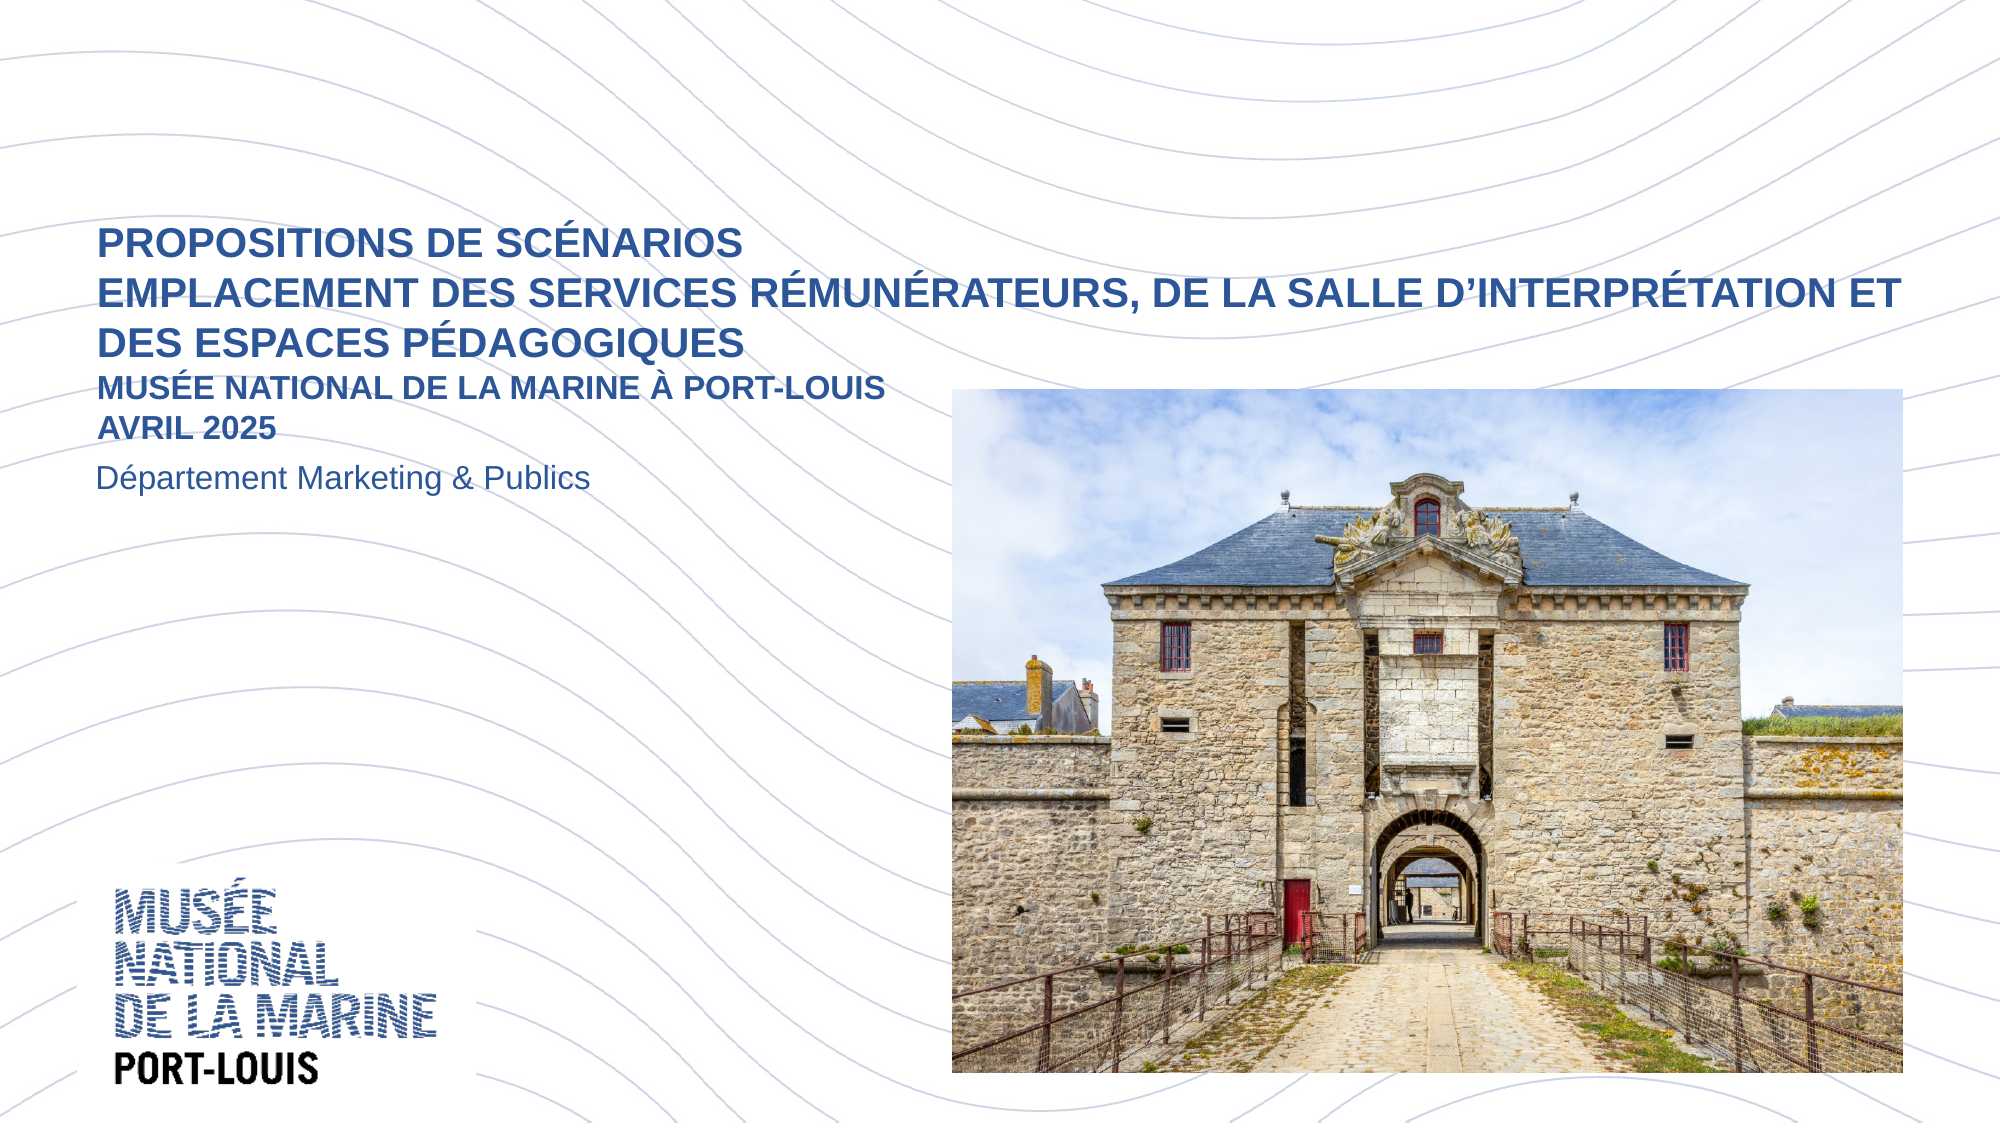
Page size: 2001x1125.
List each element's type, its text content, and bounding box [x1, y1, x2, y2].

subtitle Département Marketing & Publics [80, 449, 952, 597]
title Propositions de scénarios emplacement des SERVICES rémunérateurs, DE LA SALLE d’INTERPRéTATION ET DeS ESPACES Pédagogiques musée national de la marine à Port-Louis AVRIL 2025 [81, 291, 1934, 454]
picture [0, 0, 2000, 1123]
